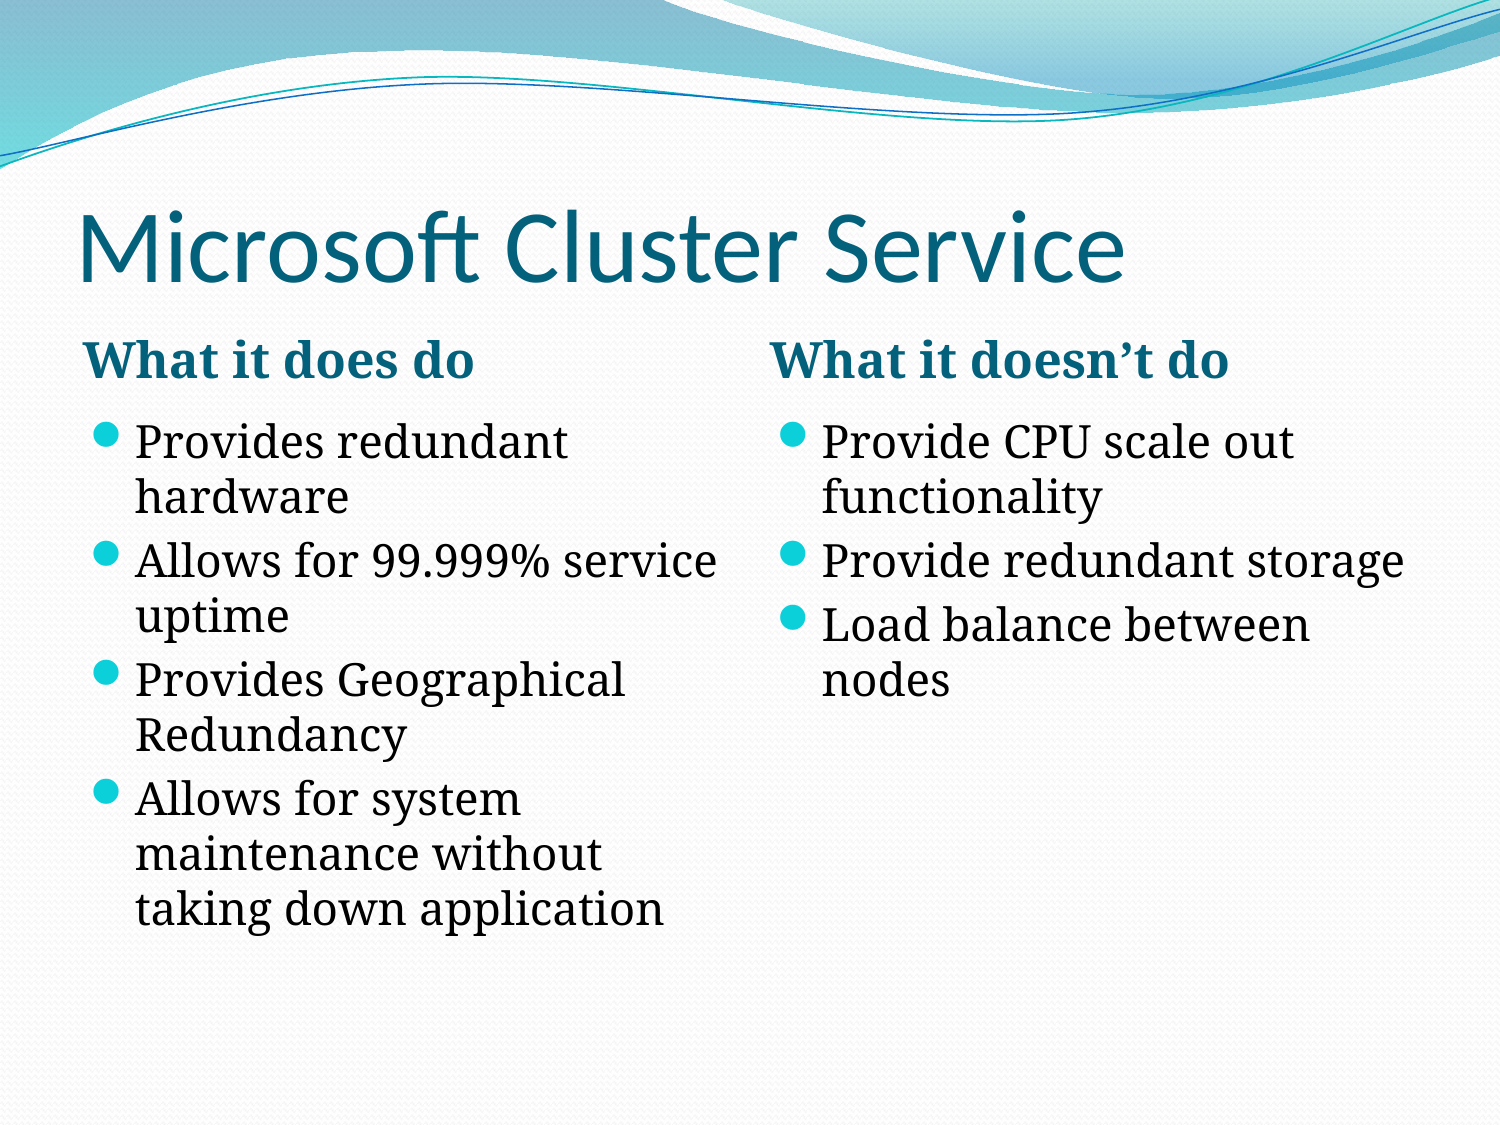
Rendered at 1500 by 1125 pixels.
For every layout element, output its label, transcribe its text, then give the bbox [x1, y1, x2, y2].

list What it doesn’t do [761, 305, 1425, 412]
list What it does do [75, 304, 738, 412]
title Microsoft Cluster Service [75, 115, 1425, 303]
list Provide CPU scale out functionality Provide redundant storage Load balance between nodes [761, 412, 1425, 1044]
list Provides redundant hardware Allows for 99.999% service uptime Provides Geographical Redundancy Allows for system maintenance without taking down application [75, 412, 738, 1044]
